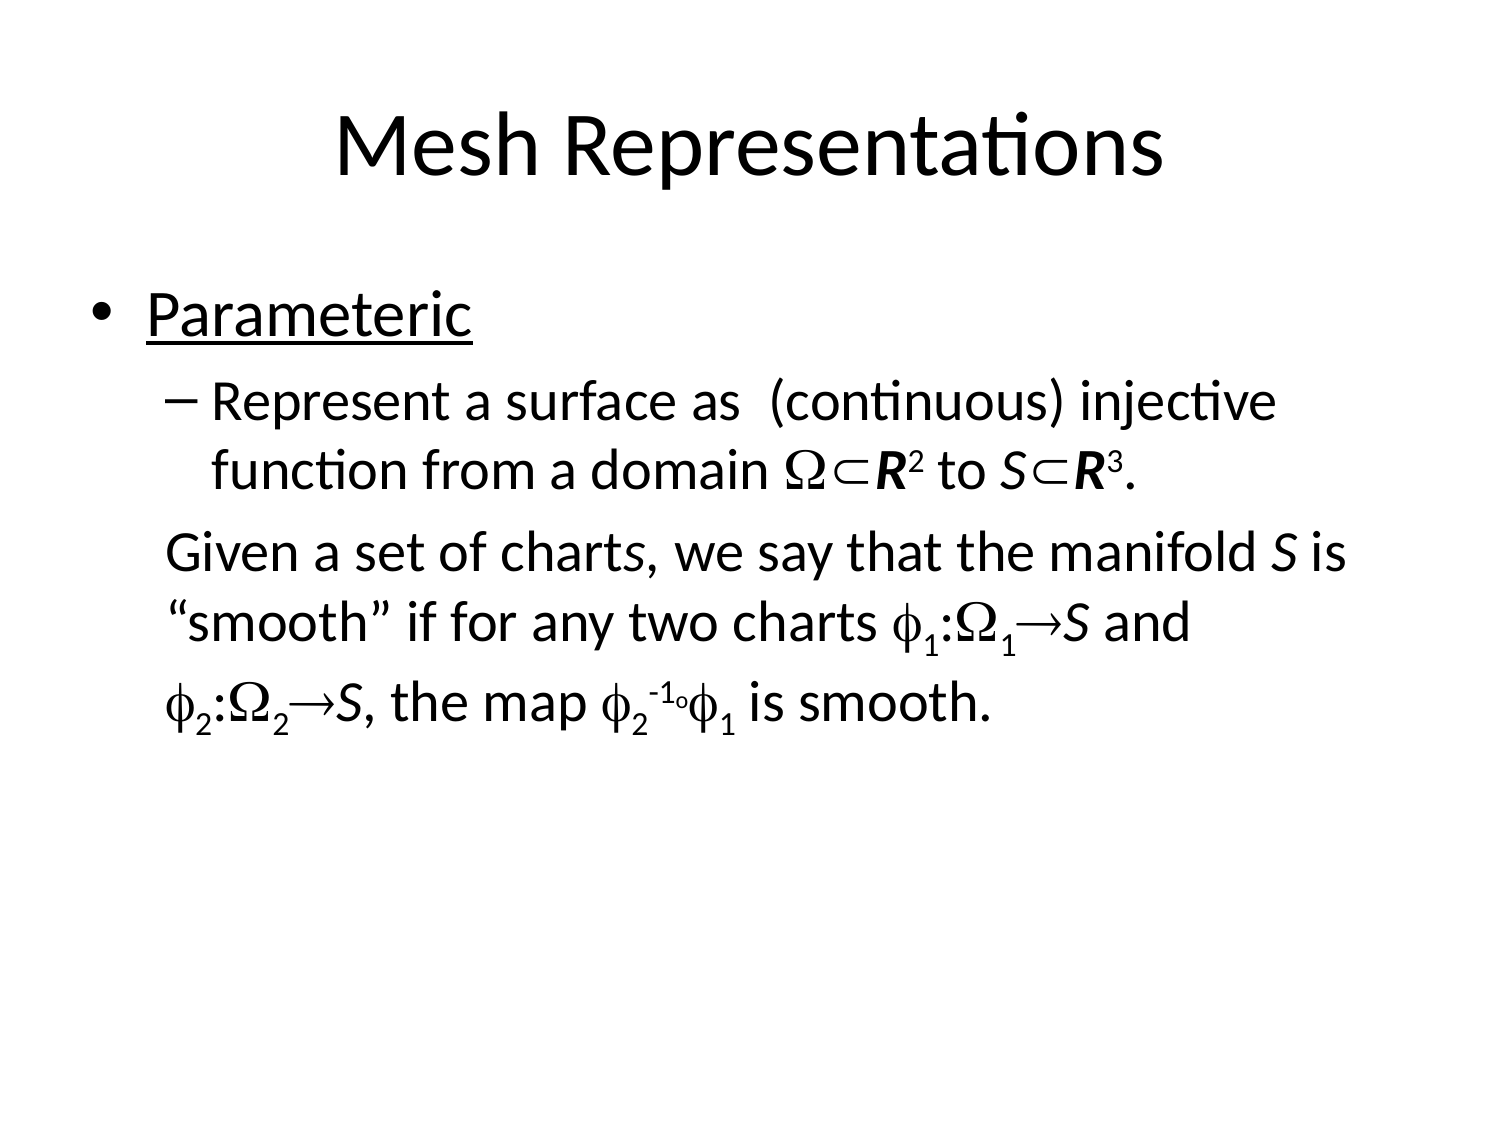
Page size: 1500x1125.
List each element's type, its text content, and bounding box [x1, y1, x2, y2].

title Mesh Representations [75, 45, 1425, 233]
list Parameteric Represent a surface as (continuous) injective function from a domain R2 to SR3. Given a set of charts, we say that the manifold S is “smooth” if for any two charts 1:1S and 2:2S, the map 2-1o1 is smooth. [75, 262, 1425, 1005]
